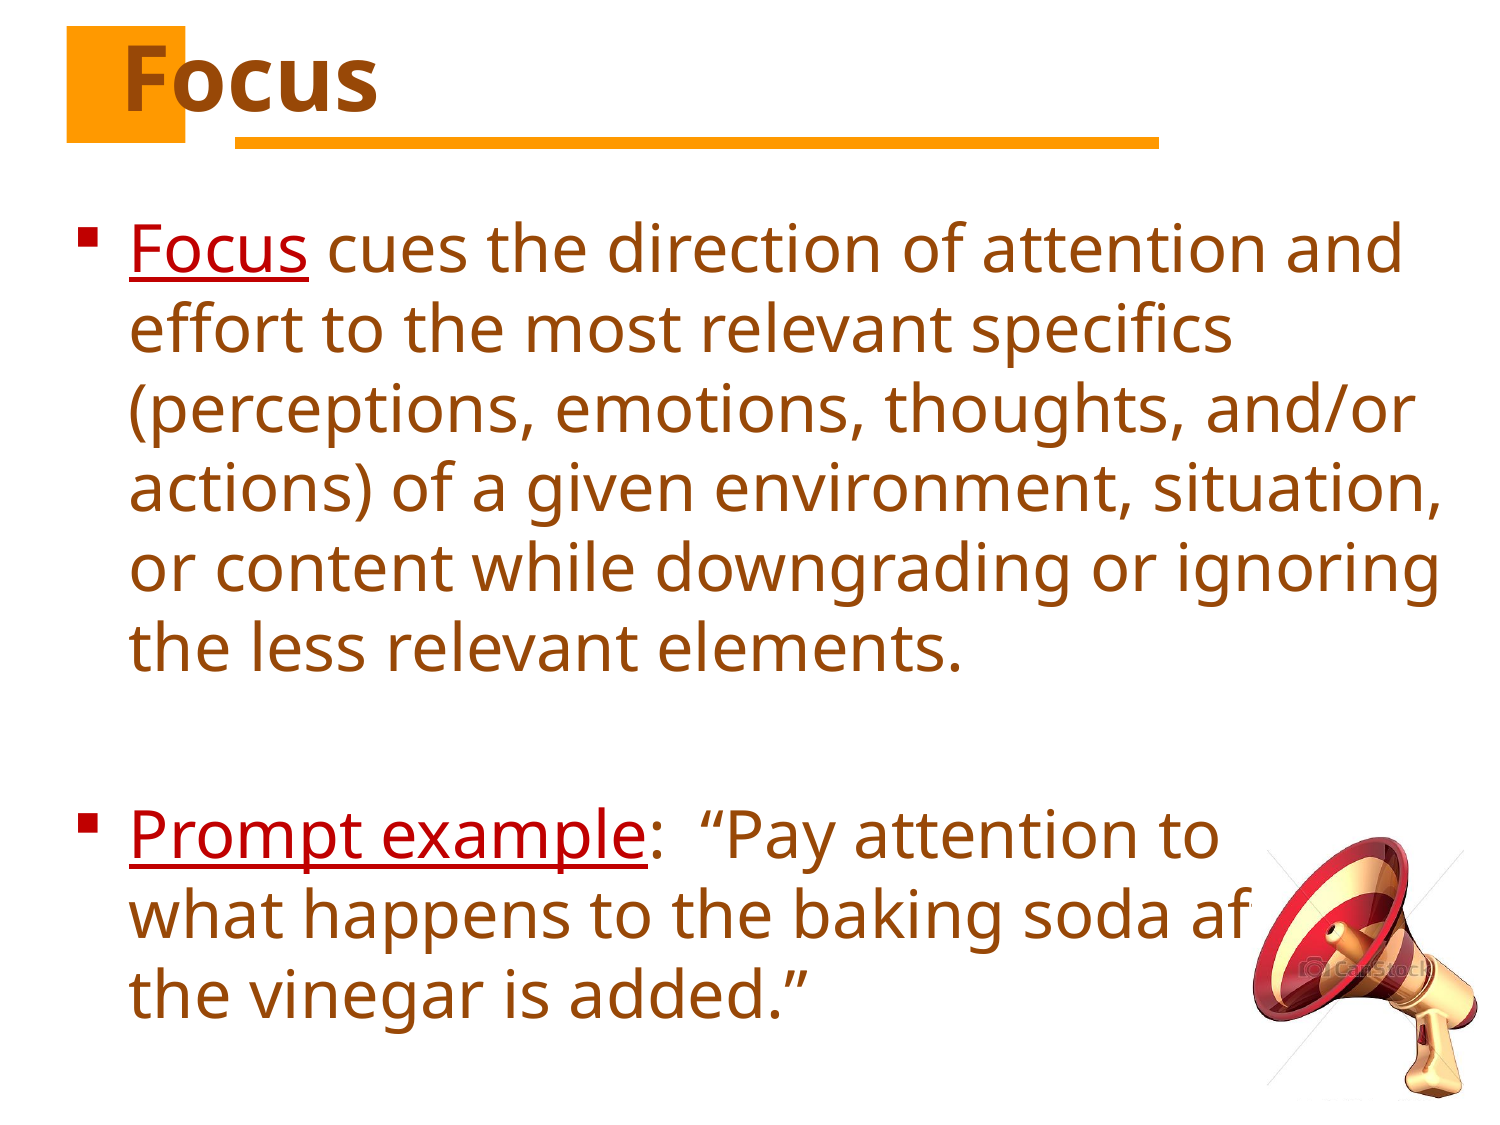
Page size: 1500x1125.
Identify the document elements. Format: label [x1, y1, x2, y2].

text_box [64, 24, 188, 145]
title [104, 6, 477, 144]
picture [1251, 835, 1483, 1101]
list [57, 197, 1471, 1088]
